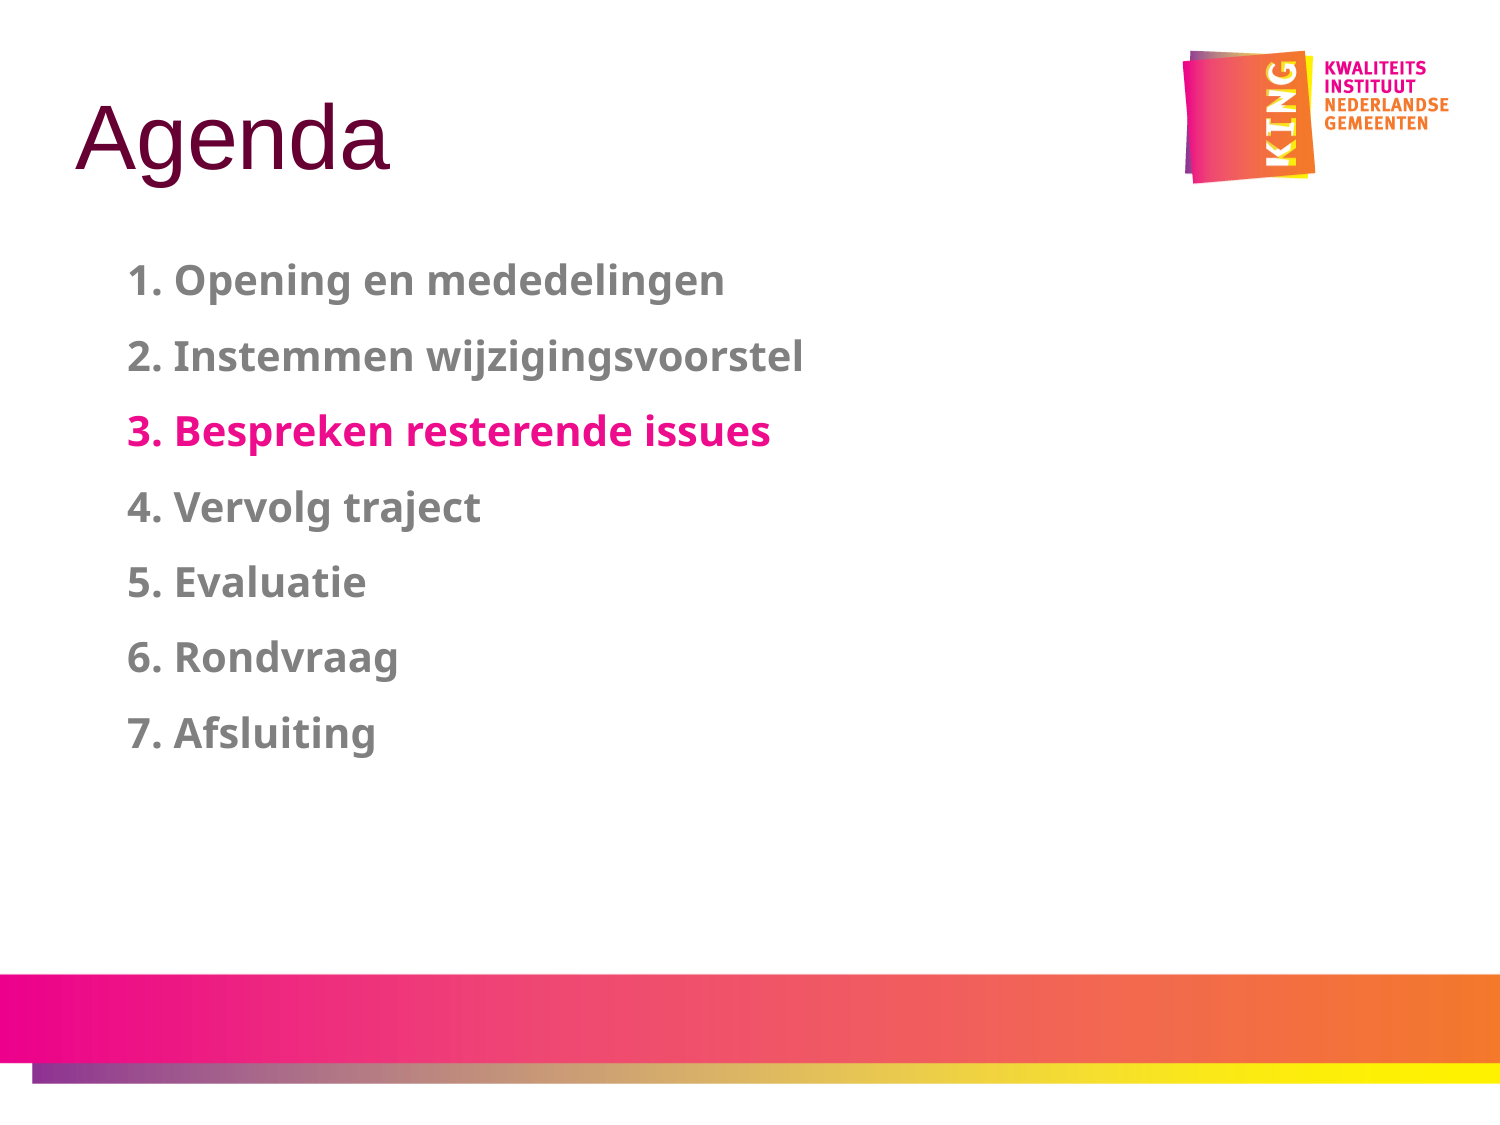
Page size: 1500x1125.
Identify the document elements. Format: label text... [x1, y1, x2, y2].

title Agenda [74, 44, 1425, 233]
list 1. Opening en mededelingen 2. Instemmen wijzigingsvoorstel 3. Bespreken resterende issues 4. Vervolg traject 5. Evaluatie 6. Rondvraag 7. Afsluiting [111, 245, 1500, 989]
picture [0, 0, 1500, 1125]
